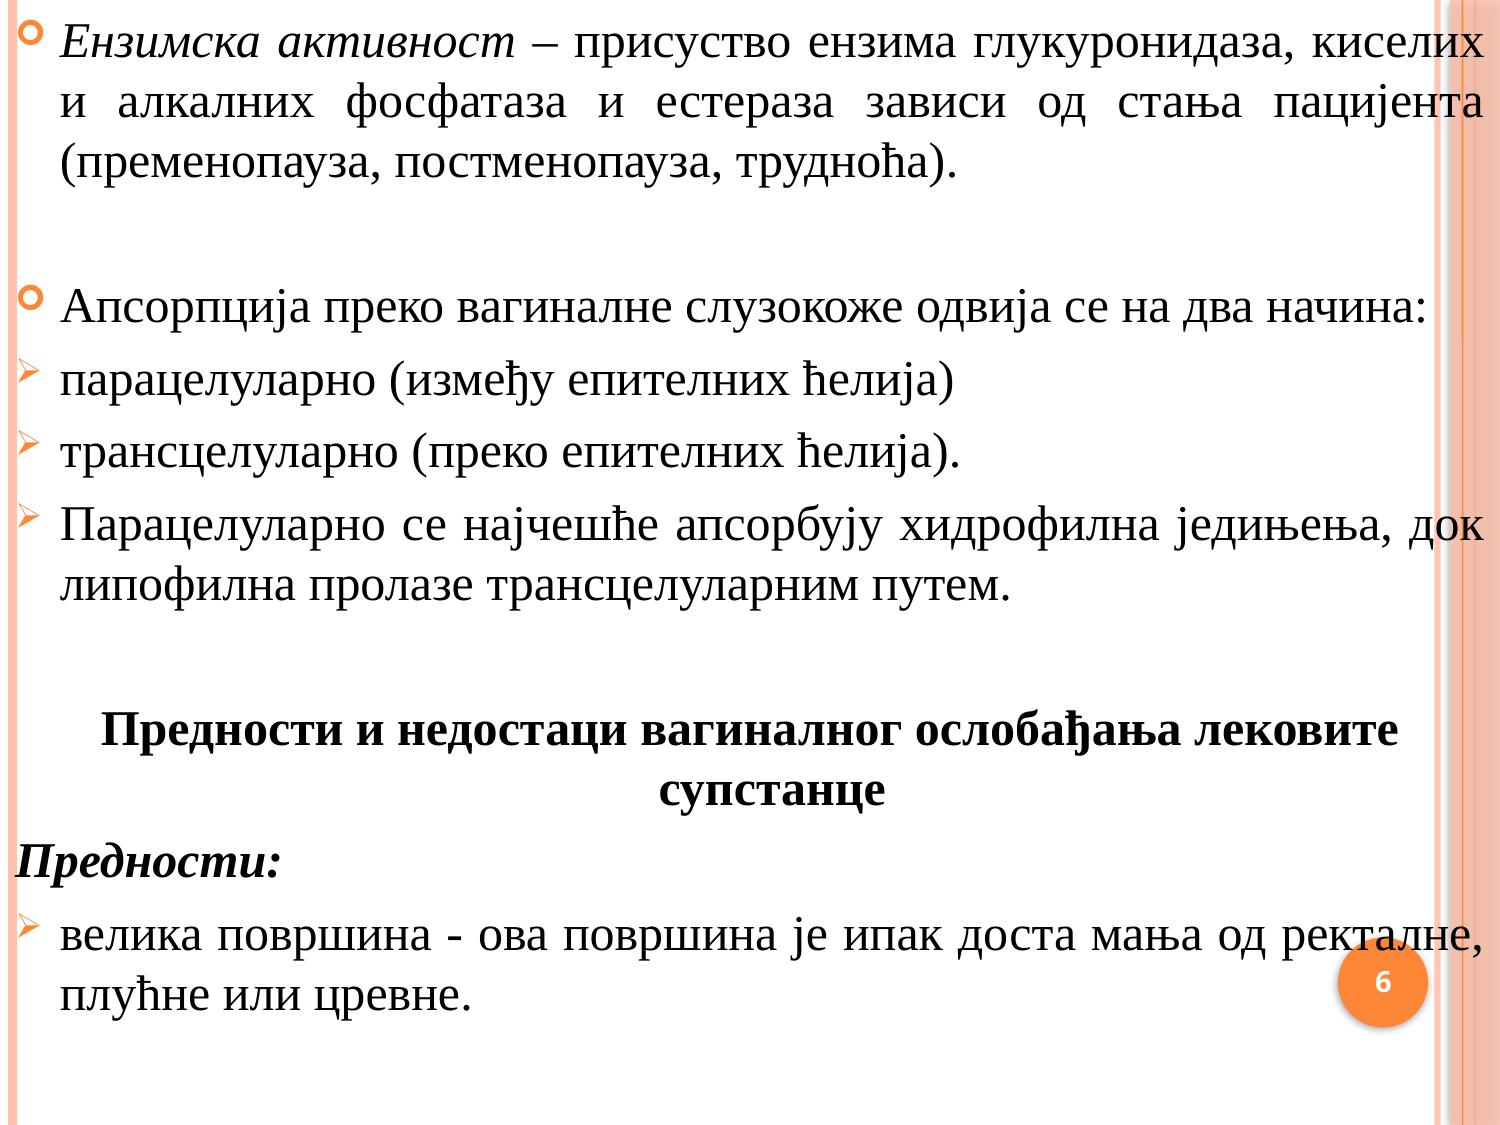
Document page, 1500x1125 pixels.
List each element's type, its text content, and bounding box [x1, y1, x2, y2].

list Ензимска активност – присуство ензима глукуронидаза, киселих и алкалних фосфатаза и естераза зависи од стања пацијента (пременопауза, постменопауза, трудноћа). Апсорпција преко вагиналне слузокоже одвија се на два начина: парацелуларно (између епителних ћелија) трансцелуларно (преко епителних ћелија). Парацелуларно се најчешће апсорбују хидрофилна једињења, док липофилна пролазе трансцелуларним путем. Предности и недостаци вагиналног ослобађања лековите супстанце Предности: велика површина - ова површина је ипак доста мања од ректалне, плућне или цревне. [0, 0, 1500, 1125]
